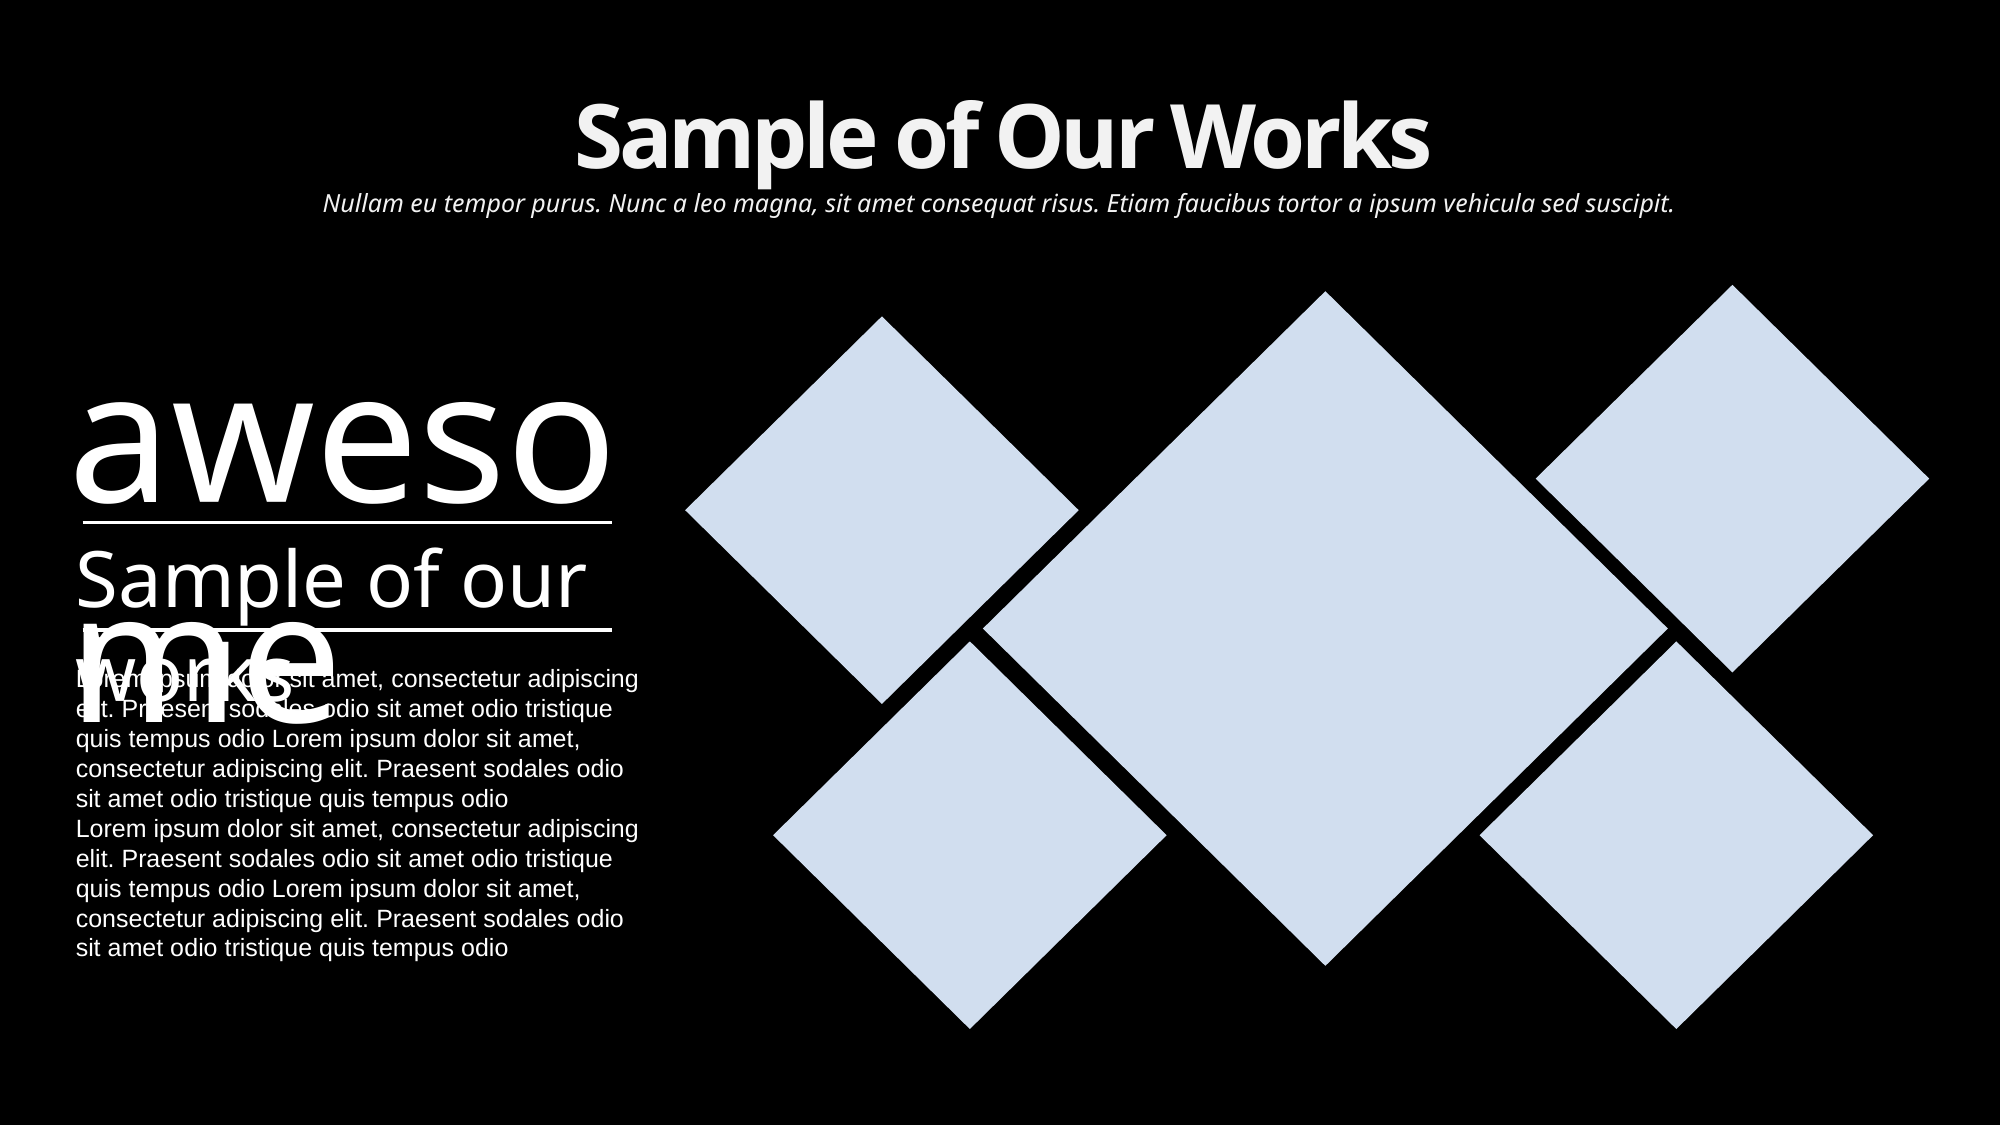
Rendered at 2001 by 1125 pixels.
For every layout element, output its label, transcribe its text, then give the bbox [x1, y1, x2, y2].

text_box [982, 290, 1535, 967]
text_box Sample of Our Works [563, 74, 1444, 182]
text_box Lorem ipsum dolor sit amet, consectetur adipiscing elit. Praesent sodales odio sit amet odio tristique quis tempus odio Lorem ipsum dolor sit amet, consectetur adipiscing elit. Praesent sodales odio sit amet odio tristique quis tempus odio Lorem ipsum dolor sit amet, consectetur adipiscing elit. Praesent sodales odio sit amet odio tristique quis tempus odio Lorem ipsum dolor sit amet, consectetur adipiscing elit. Praesent sodales odio sit amet odio tristique quis tempus odio [61, 655, 660, 1000]
text_box Sample of our works [61, 522, 717, 725]
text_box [772, 641, 1167, 1030]
text_box awesome [53, 311, 660, 767]
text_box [684, 316, 1079, 705]
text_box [1479, 641, 1874, 1030]
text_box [1535, 284, 1930, 673]
text_box Nullam eu tempor purus. Nunc a leo magna, sit amet consequat risus. Etiam faucibus tortor a ipsum vehicula sed suscipit. [123, 182, 1884, 223]
